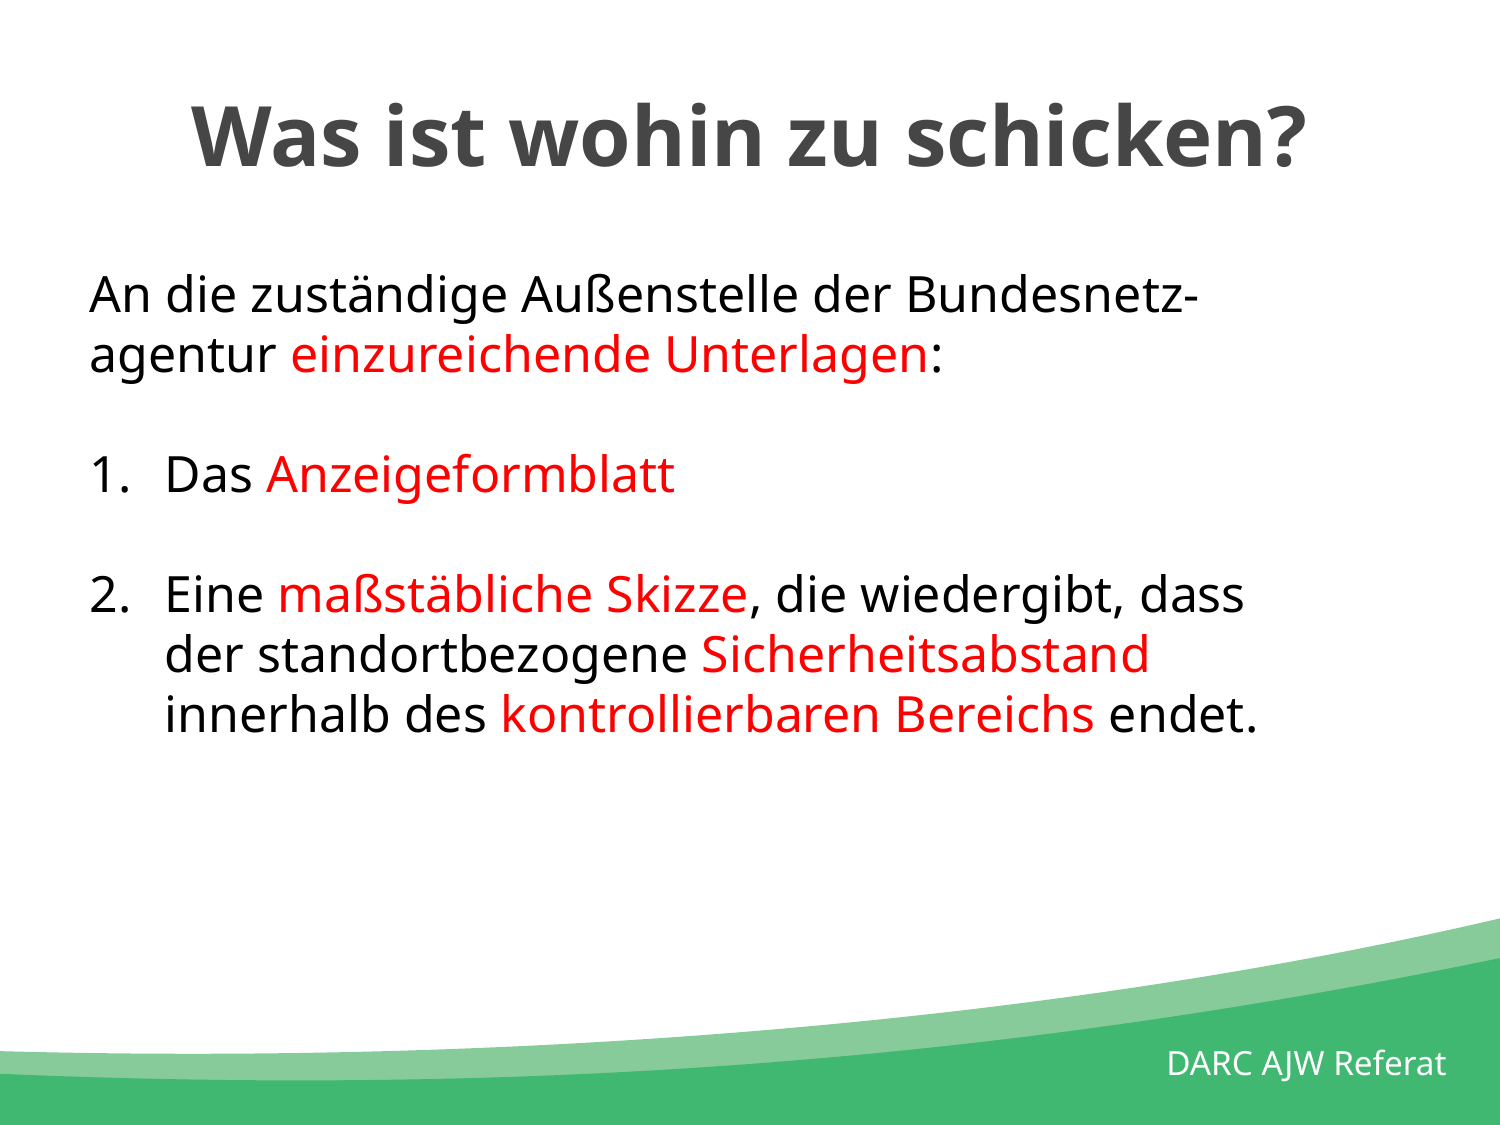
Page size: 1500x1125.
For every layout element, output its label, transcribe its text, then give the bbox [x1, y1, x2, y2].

text_box An die zuständige Außenstelle der Bundesnetz-agentur einzureichende Unterlagen: Das Anzeigeformblatt Eine maßstäbliche Skizze, die wiedergibt, dass der standortbezogene Sicherheitsabstand innerhalb des kontrollierbaren Bereichs endet. [74, 255, 1351, 751]
title Was ist wohin zu schicken? [176, 80, 1324, 185]
list [75, 177, 1425, 1022]
